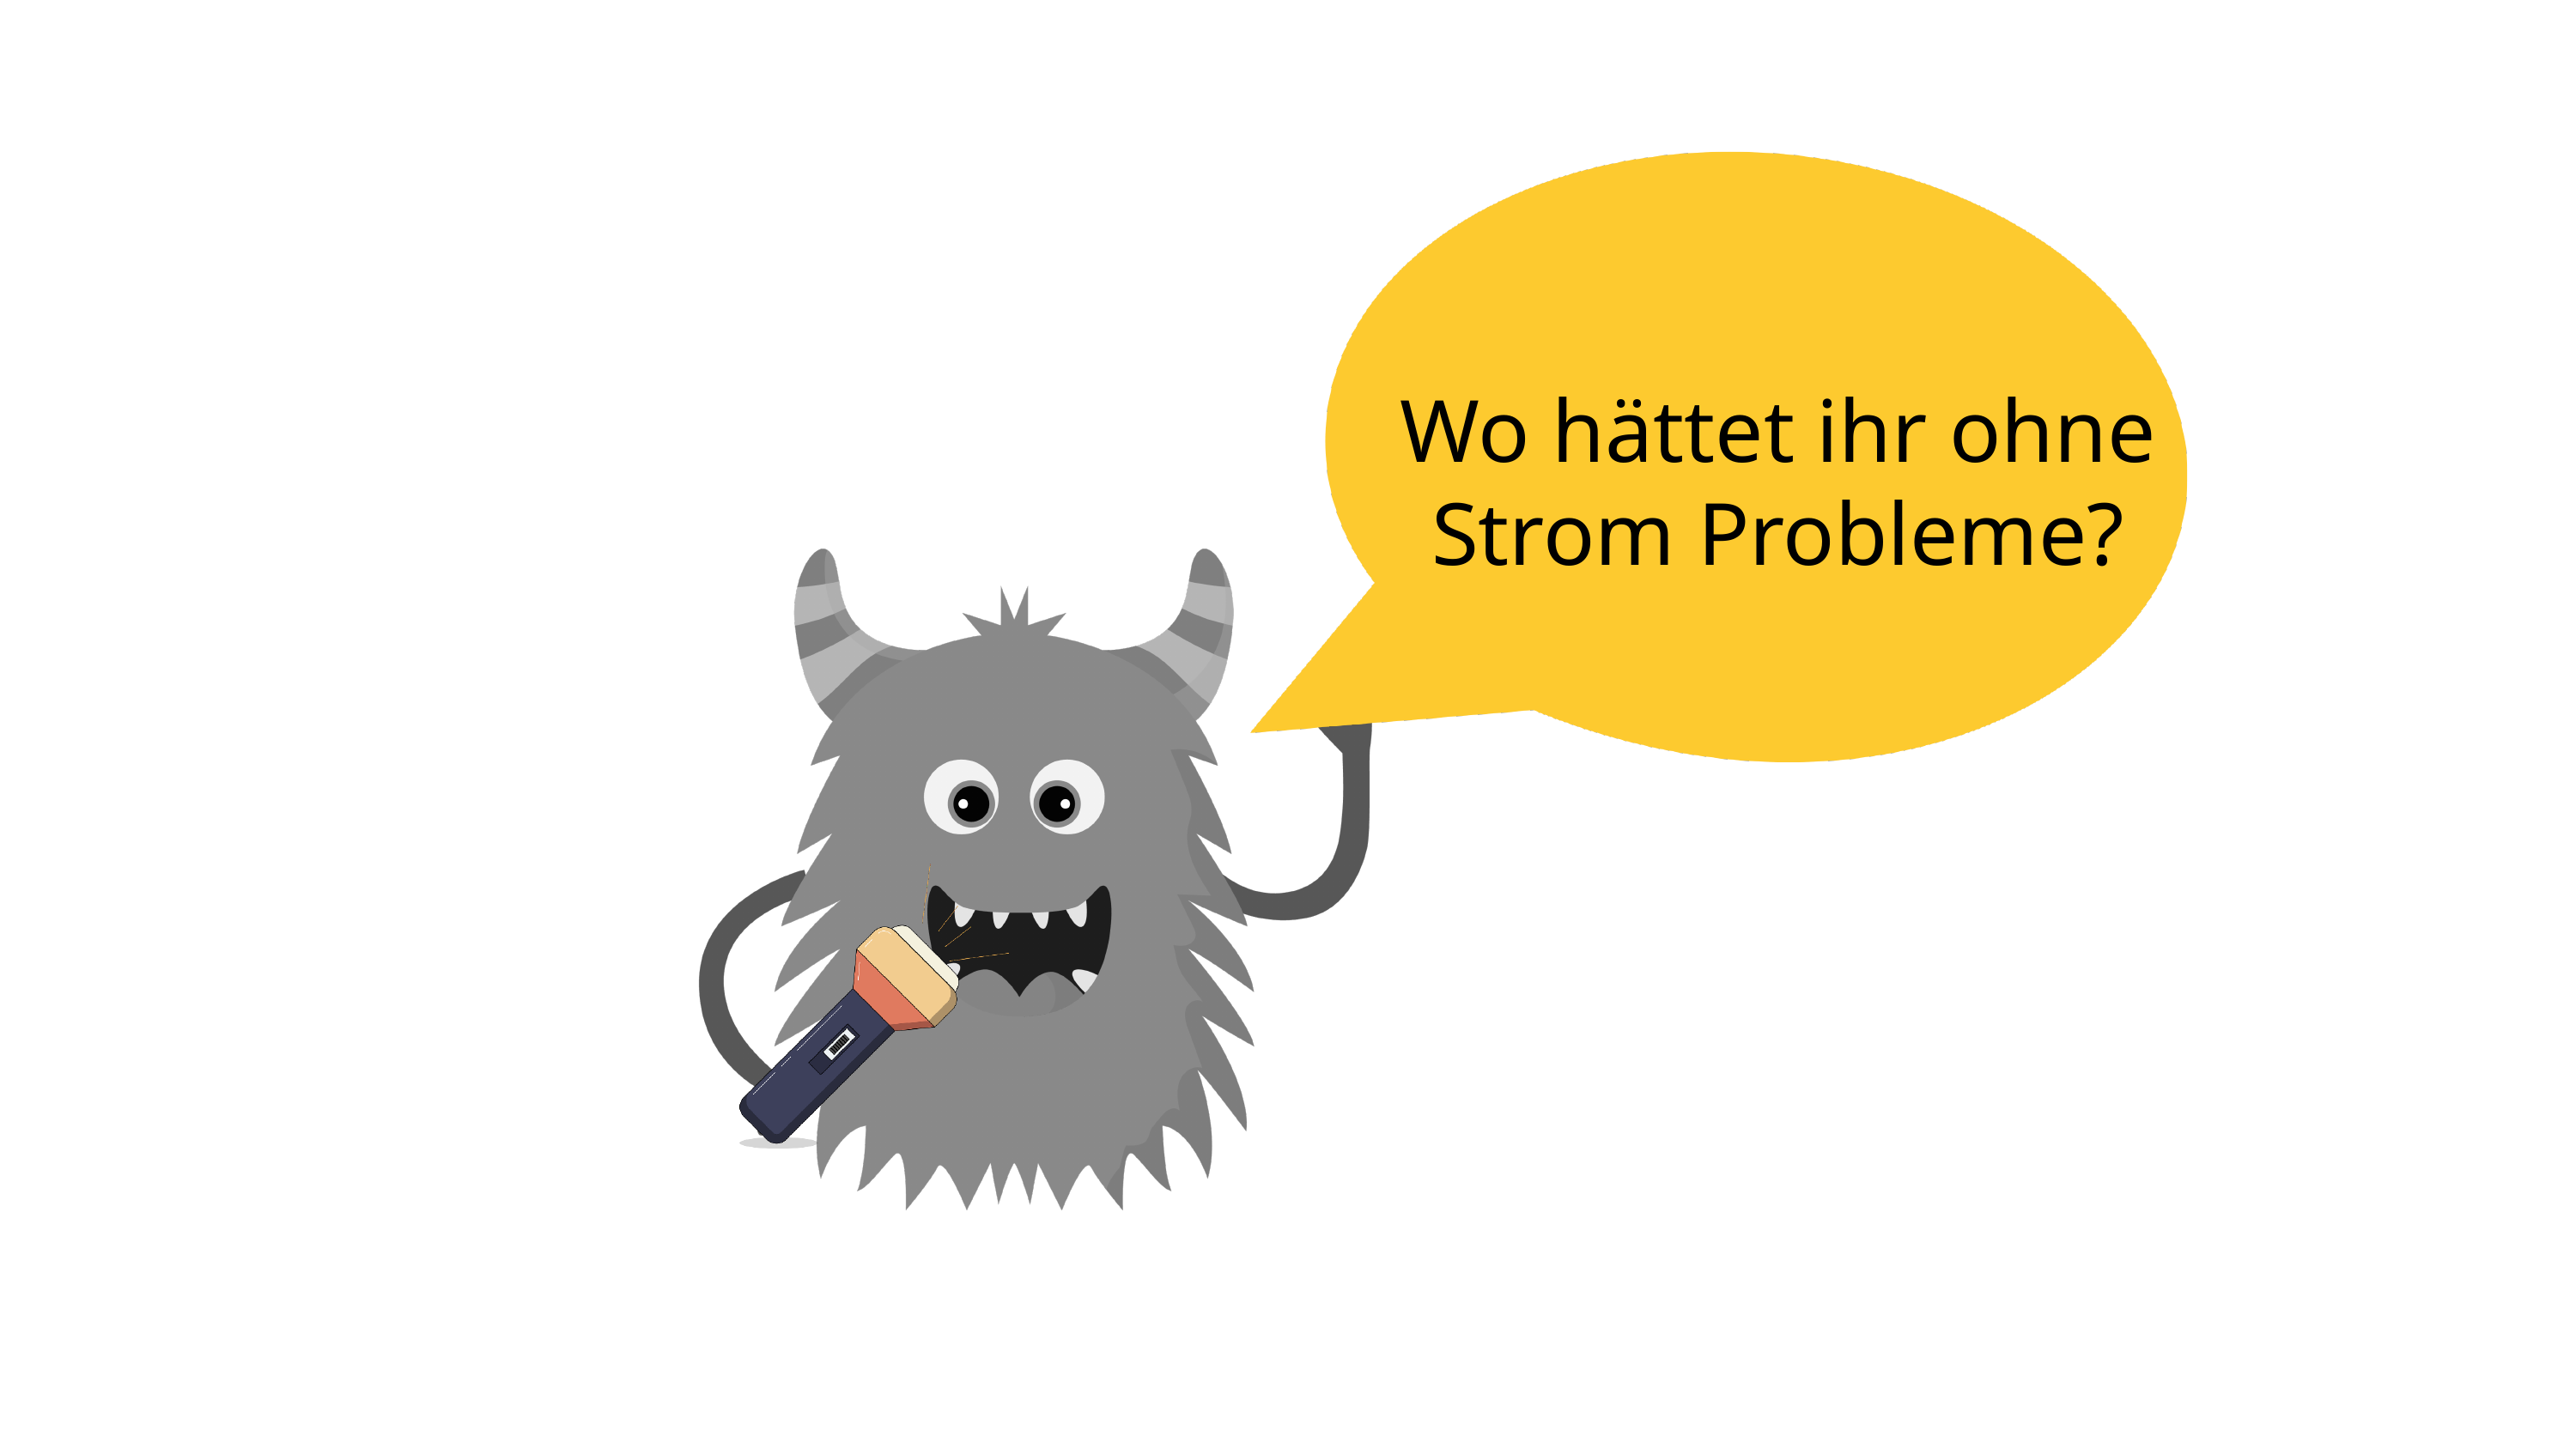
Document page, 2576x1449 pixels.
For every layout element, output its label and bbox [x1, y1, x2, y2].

picture [1191, 123, 2212, 791]
picture [739, 864, 1009, 1149]
text_box [697, 542, 1375, 1210]
